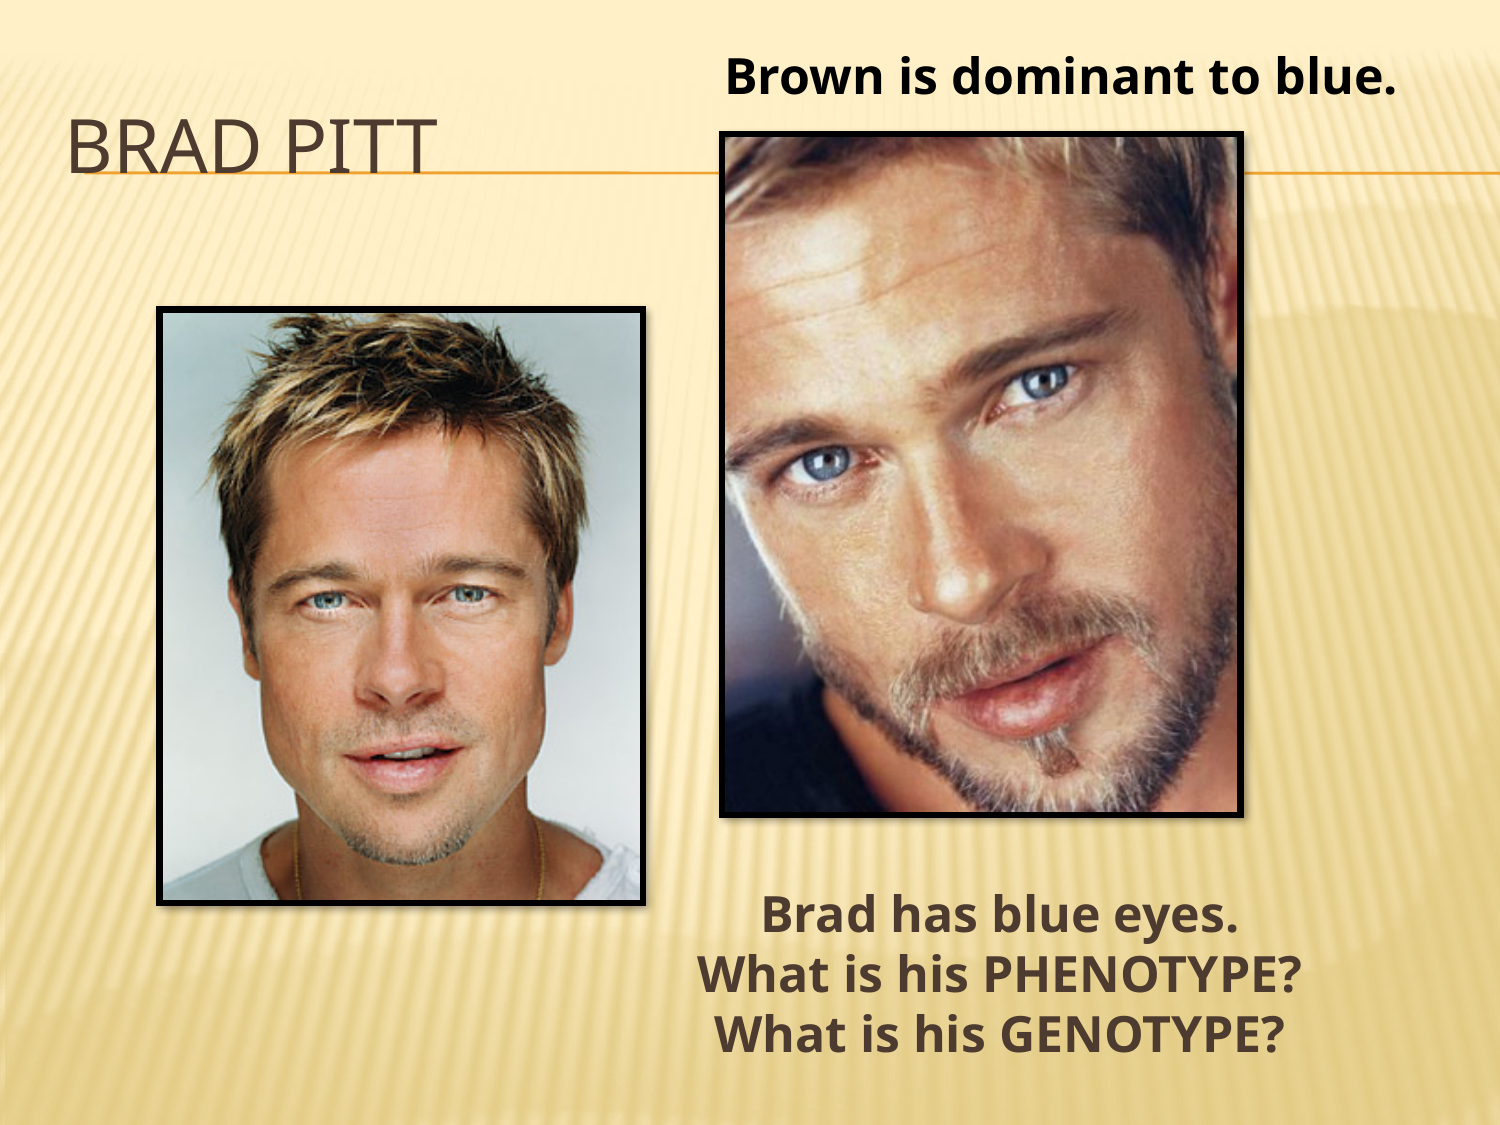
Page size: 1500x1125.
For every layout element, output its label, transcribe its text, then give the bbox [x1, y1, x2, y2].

picture [724, 137, 1238, 812]
picture [162, 312, 641, 901]
title Brad Pitt [50, 75, 1475, 213]
text_box Brown is dominant to blue. [709, 37, 1413, 113]
text_box Brad has blue eyes. What is his PHENOTYPE? What is his GENOTYPE? [450, 874, 1500, 1070]
